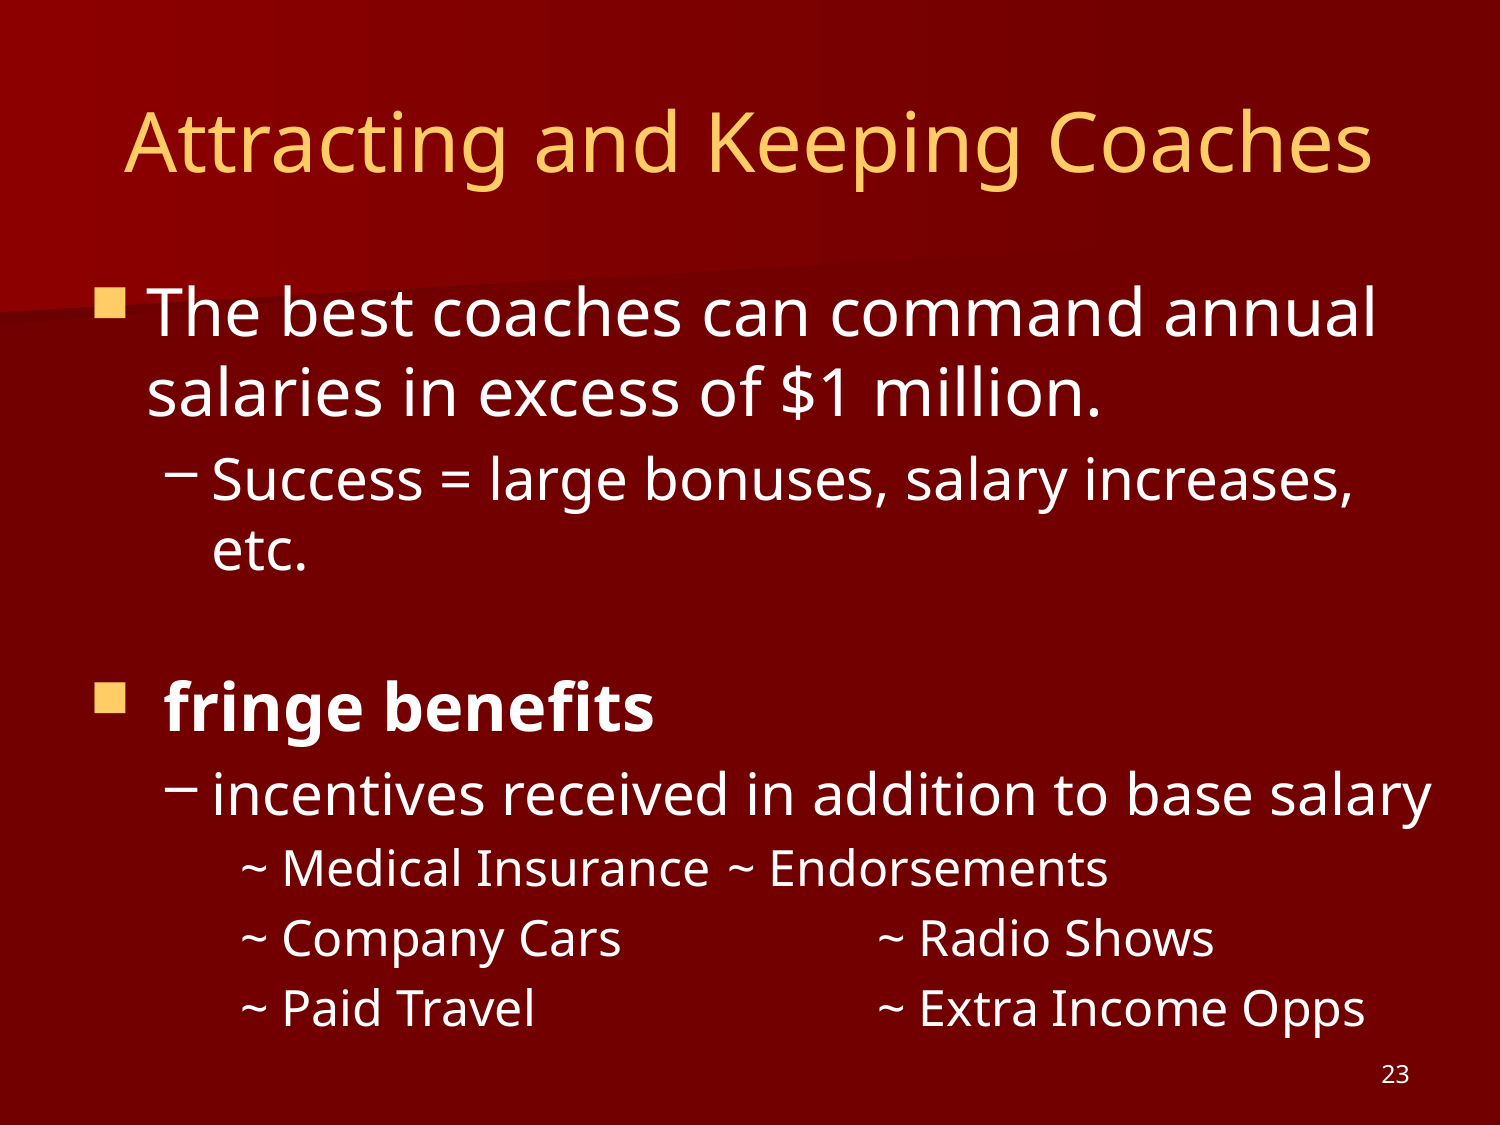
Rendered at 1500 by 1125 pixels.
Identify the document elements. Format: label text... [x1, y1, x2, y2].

list The best coaches can command annual salaries in excess of $1 million. Success = large bonuses, salary increases, etc. fringe benefits incentives received in addition to base salary ~ Medical Insurance ~ Endorsements ~ Company Cars ~ Radio Shows ~ Paid Travel ~ Extra Income Opps [74, 262, 1451, 1001]
slide_number 23 [1074, 1024, 1426, 1101]
title Attracting and Keeping Coaches [74, 44, 1426, 233]
